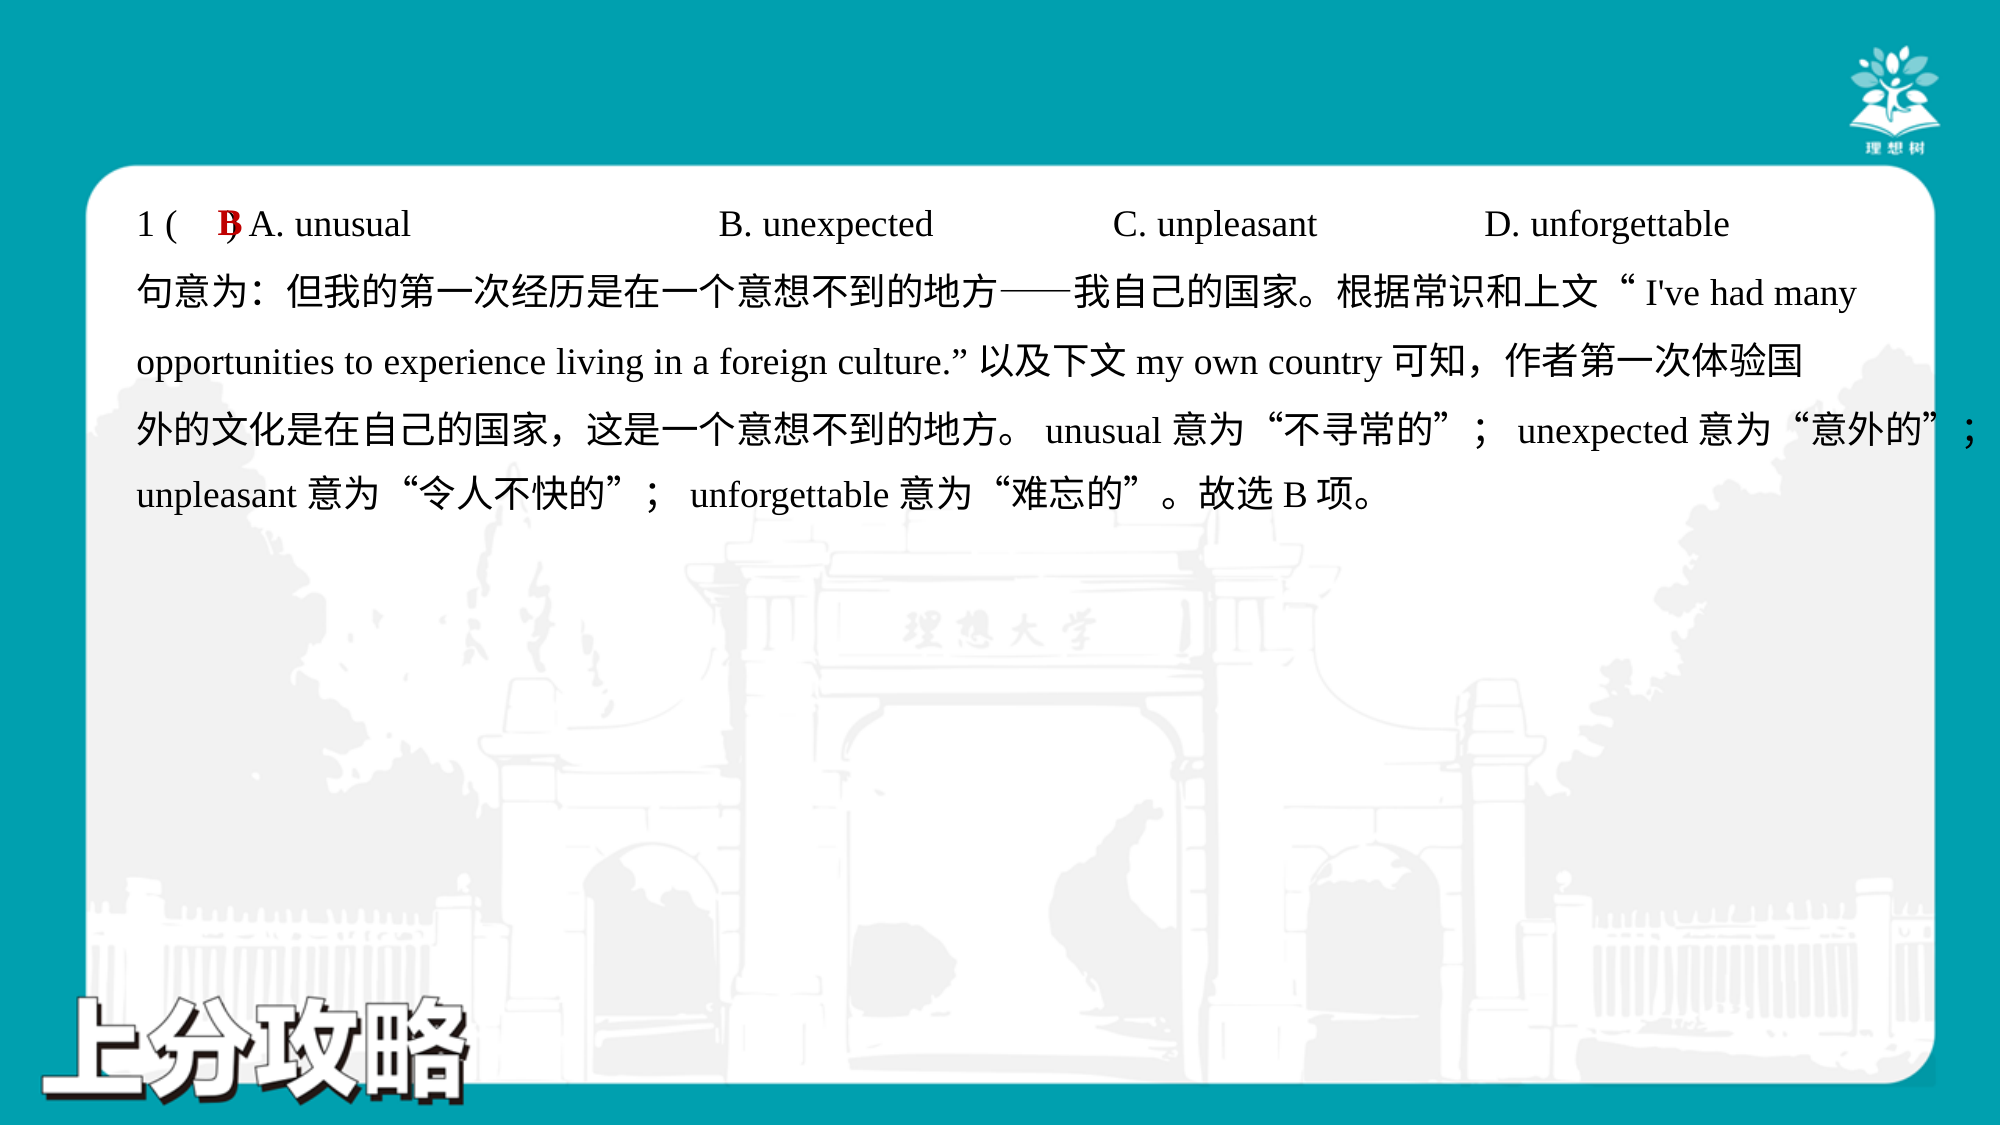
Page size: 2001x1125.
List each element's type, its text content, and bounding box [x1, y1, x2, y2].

text_box 1 ( ) A. unusual B. unexpected C. unpleasant D. unforgettable [136, 176, 1865, 237]
text_box 句意为：但我的第一次经历是在一个意想不到的地方——我自己的国家。根据常识和上文“I've had many opportunities to experience living in a foreign culture.”以及下文my own country可知，作者第一次体验国 外的文化是在自己的国家，这是一个意想不到的地方。unusual意为“不寻常的”；unexpected意为“意外的”； unpleasant意为“令人不快的”；unforgettable意为“难忘的”。故选B项。 [136, 244, 1865, 509]
text_box B [204, 176, 257, 236]
picture [0, 0, 2000, 1125]
